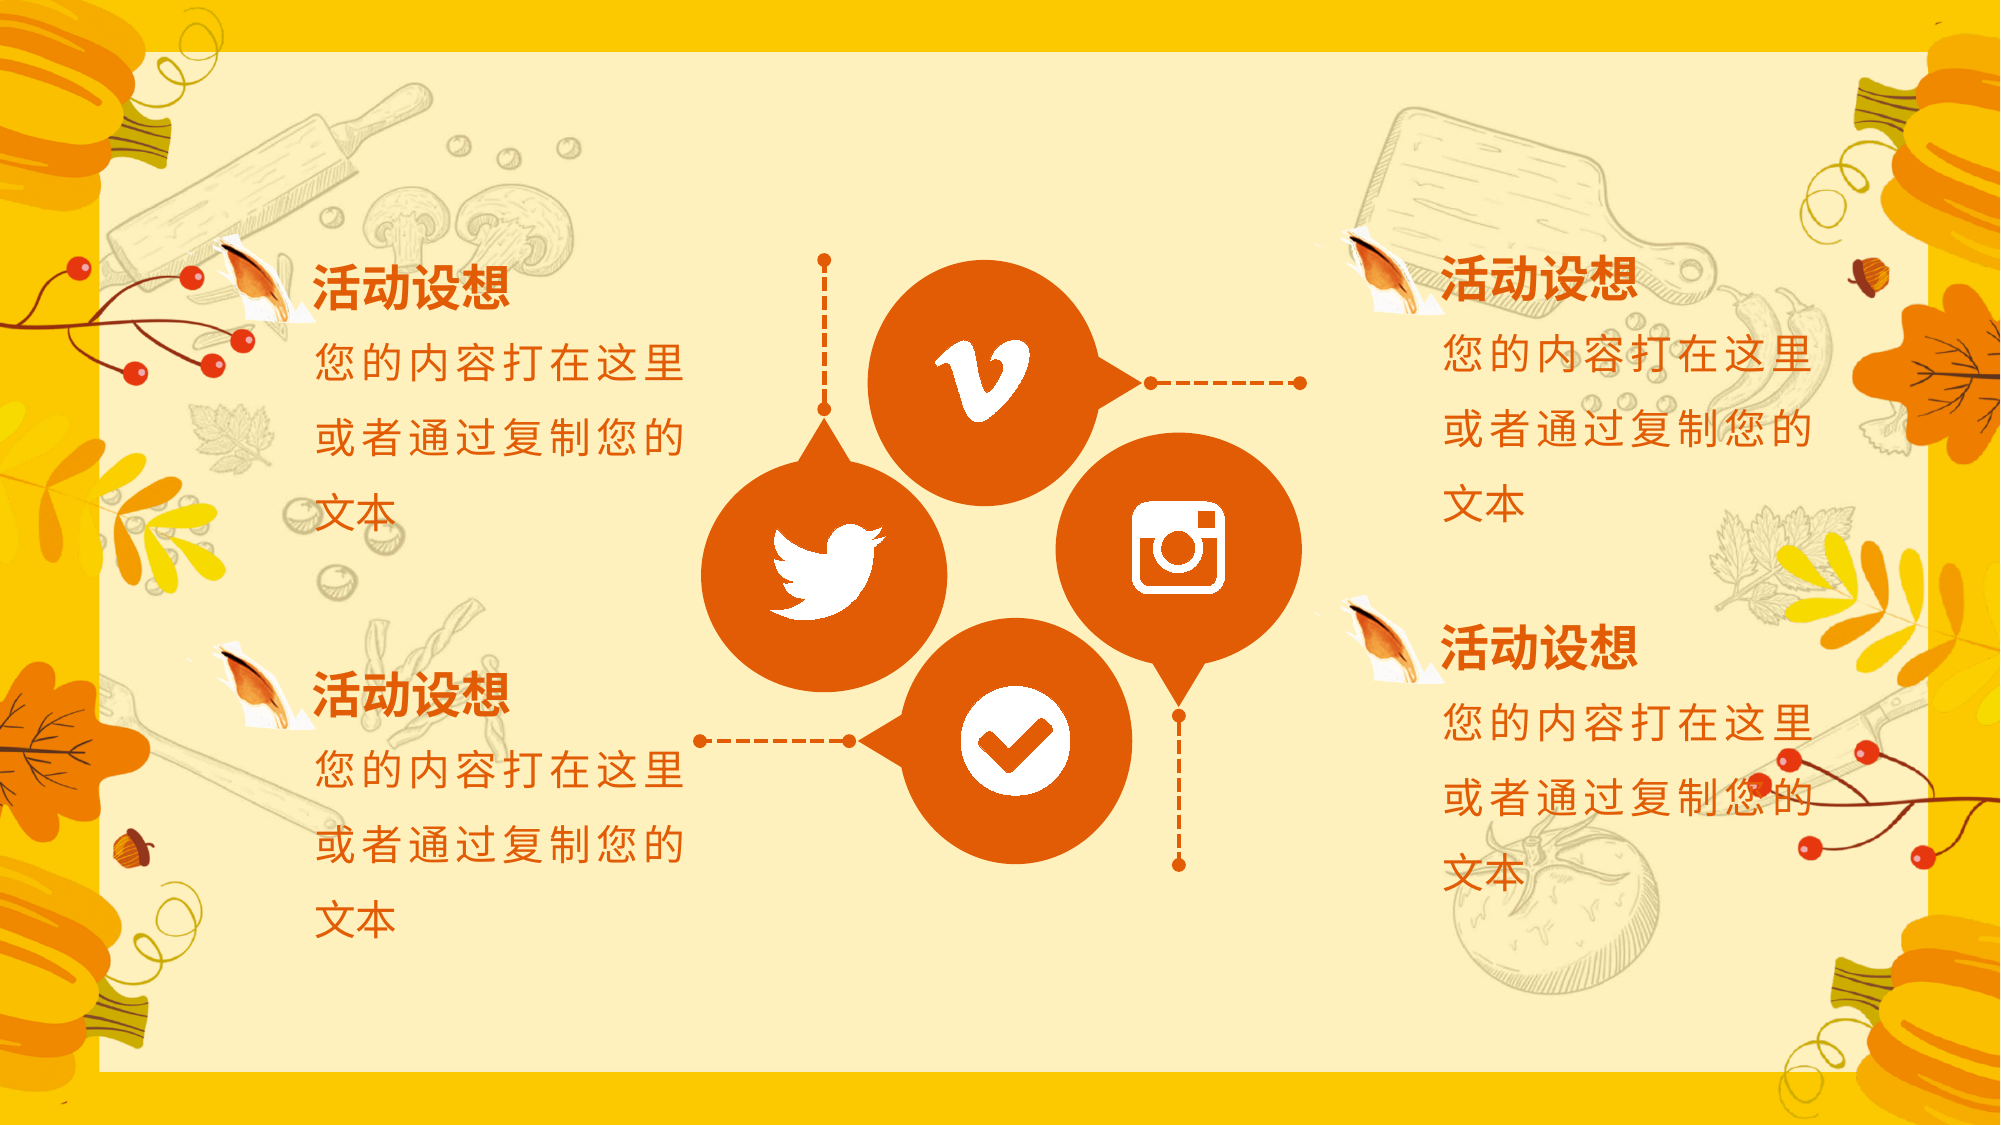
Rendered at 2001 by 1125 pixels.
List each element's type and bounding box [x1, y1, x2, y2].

text_box [186, 641, 686, 940]
text_box [699, 259, 1300, 865]
text_box [1314, 226, 1814, 524]
picture [0, 0, 1999, 1125]
text_box [186, 234, 686, 532]
text_box [1314, 595, 1814, 893]
